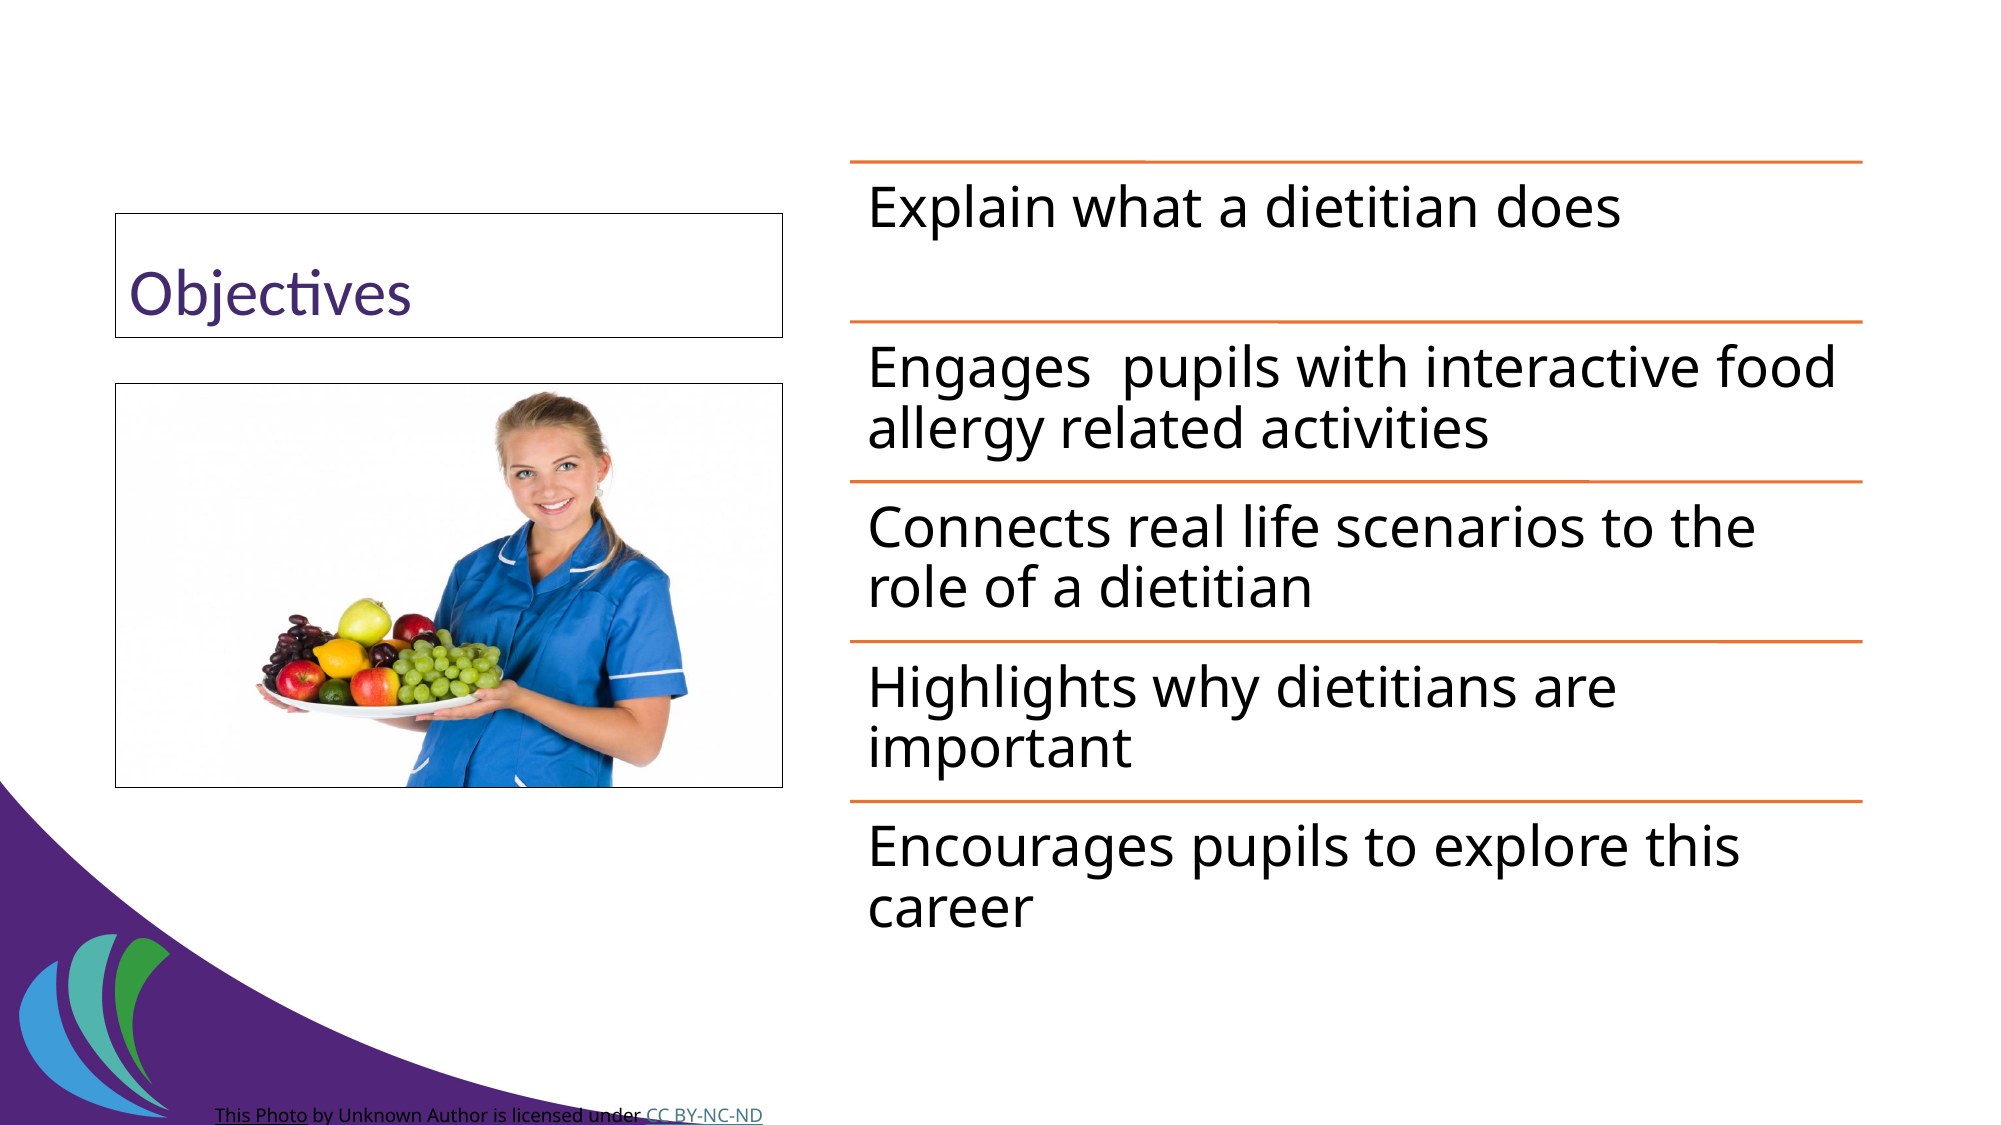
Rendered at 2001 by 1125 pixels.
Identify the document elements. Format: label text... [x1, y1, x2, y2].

title Objectives [115, 213, 783, 338]
picture [0, 1, 2000, 1125]
text_box This Photo by Unknown Author is licensed under CC BY-NC-ND [200, 1096, 1800, 1125]
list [849, 161, 1864, 962]
